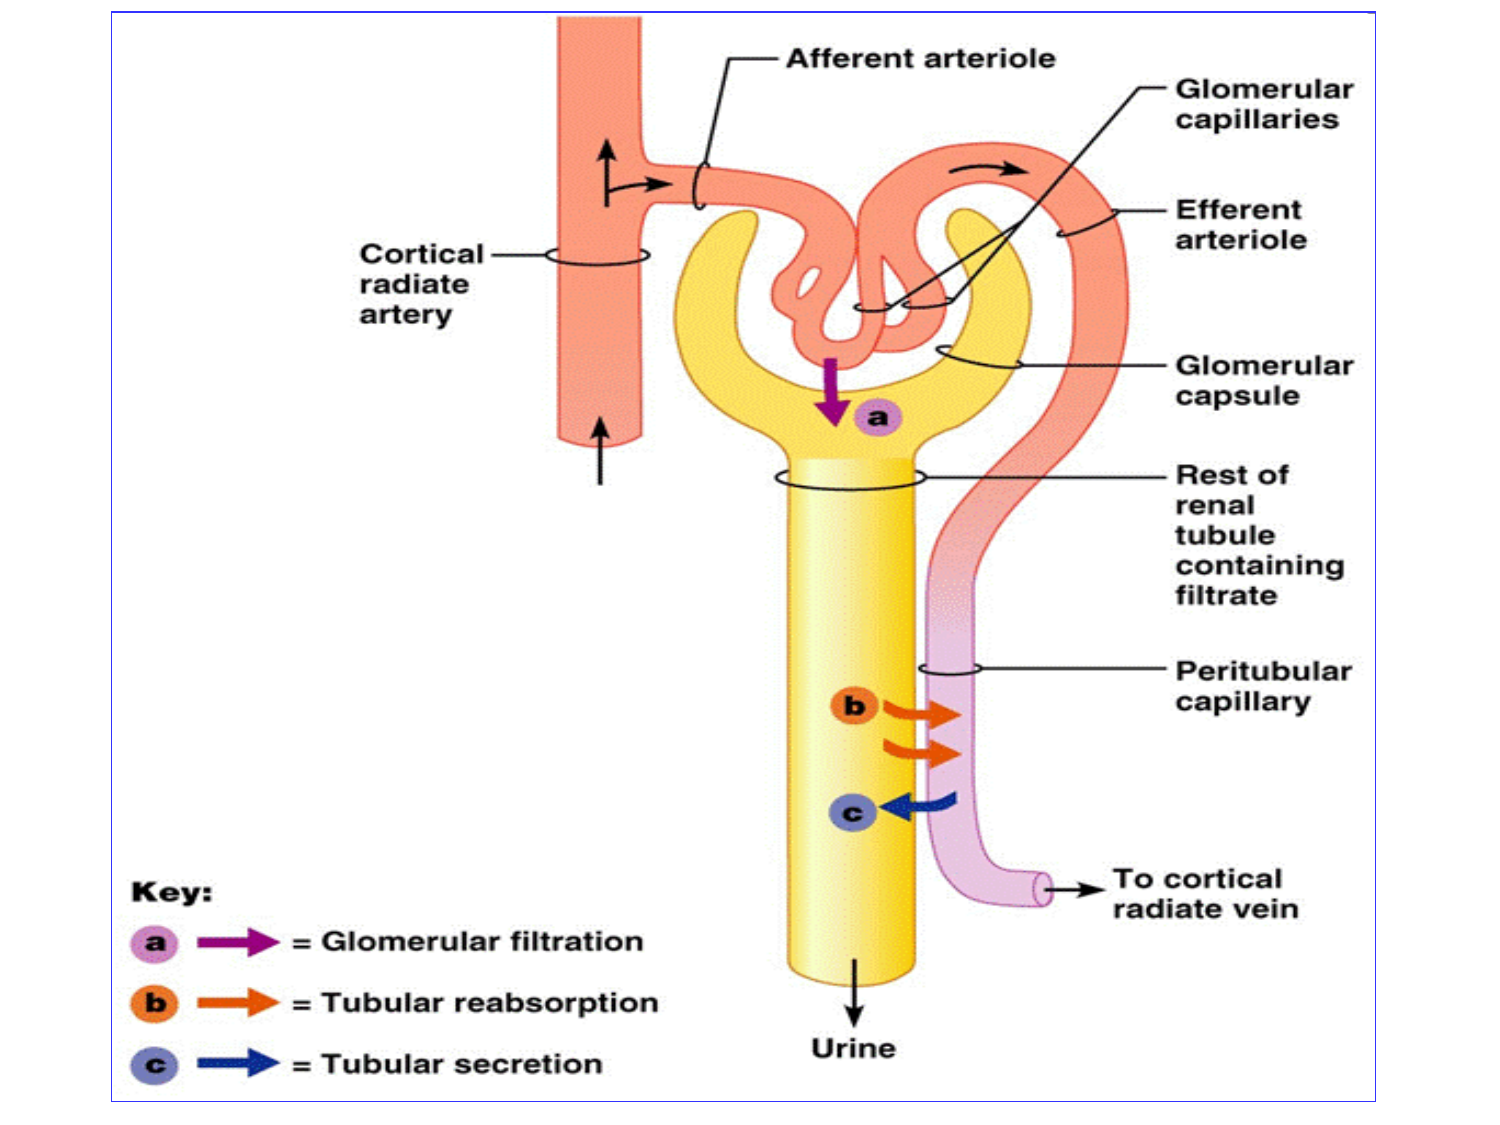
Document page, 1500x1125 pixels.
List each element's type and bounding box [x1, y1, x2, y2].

picture [112, 12, 1376, 1101]
